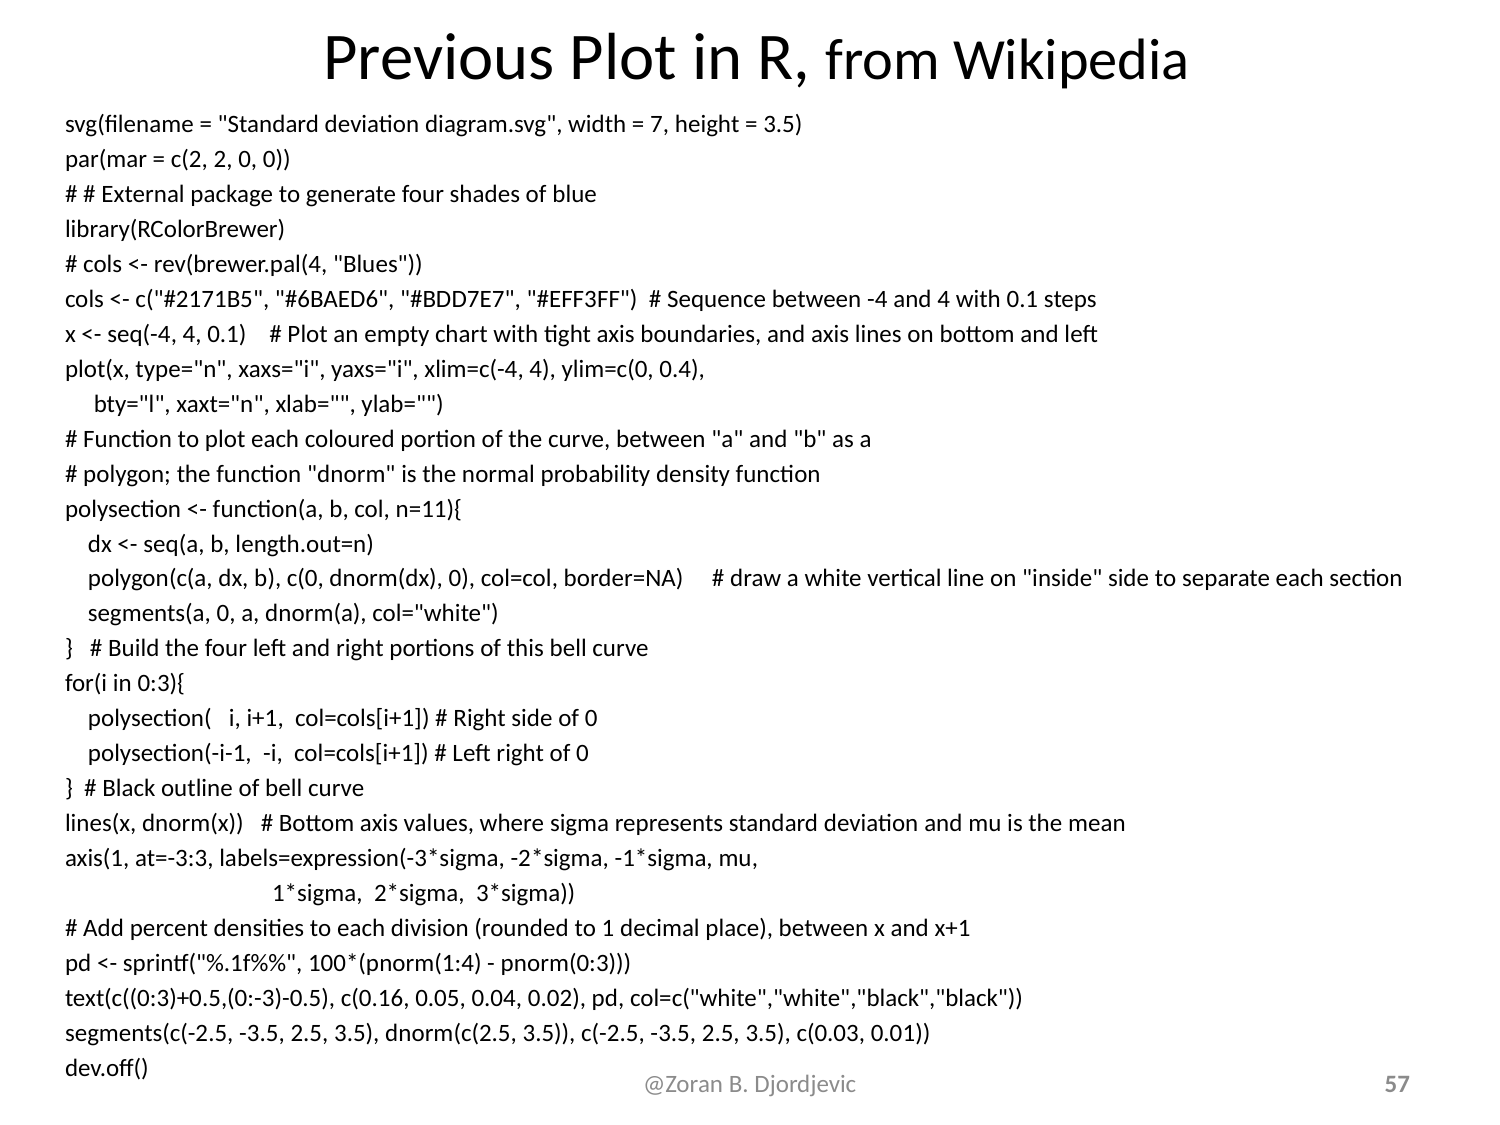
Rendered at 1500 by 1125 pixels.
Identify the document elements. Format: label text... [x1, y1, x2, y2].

slide_number 57 [1074, 1062, 1425, 1103]
footer @Zoran B. Djordjevic [512, 1062, 988, 1103]
list svg(filename = "Standard deviation diagram.svg", width = 7, height = 3.5) par(mar = c(2, 2, 0, 0)) # # External package to generate four shades of blue library(RColorBrewer) # cols <- rev(brewer.pal(4, "Blues")) cols <- c("#2171B5", "#6BAED6", "#BDD7E7", "#EFF3FF") # Sequence between -4 and 4 with 0.1 steps x <- seq(-4, 4, 0.1) # Plot an empty chart with tight axis boundaries, and axis lines on bottom and left plot(x, type="n", xaxs="i", yaxs="i", xlim=c(-4, 4), ylim=c(0, 0.4), bty="l", xaxt="n", xlab="", ylab="") # Function to plot each coloured portion of the curve, between "a" and "b" as a # polygon; the function "dnorm" is the normal probability density function polysection <- function(a, b, col, n=11){ dx <- seq(a, b, length.out=n) polygon(c(a, dx, b), c(0, dnorm(dx), 0), col=col, border=NA) # draw a white vertical line on "inside" side to separate each section segments(a, 0, a, dnorm(a), col="white") } # Build the four left and right portions of this bell curve for(i in 0:3){ polysection( i, i+1, col=cols[i+1]) # Right side of 0 polysection(-i-1, -i, col=cols[i+1]) # Left right of 0 } # Black outline of bell curve lines(x, dnorm(x)) # Bottom axis values, where sigma represents standard deviation and mu is the mean axis(1, at=-3:3, labels=expression(-3*sigma, -2*sigma, -1*sigma, mu, 1*sigma, 2*sigma, 3*sigma)) # Add percent densities to each division (rounded to 1 decimal place), between x and x+1 pd <- sprintf("%.1f%%", 100*(pnorm(1:4) - pnorm(0:3))) text(c((0:3)+0.5,(0:-3)-0.5), c(0.16, 0.05, 0.04, 0.02), pd, col=c("white","white","black","black")) segments(c(-2.5, -3.5, 2.5, 3.5), dnorm(c(2.5, 3.5)), c(-2.5, -3.5, 2.5, 3.5), c(0.03, 0.01)) dev.off() [50, 99, 1463, 1050]
title Previous Plot in R, from Wikipedia [50, 2, 1463, 99]
